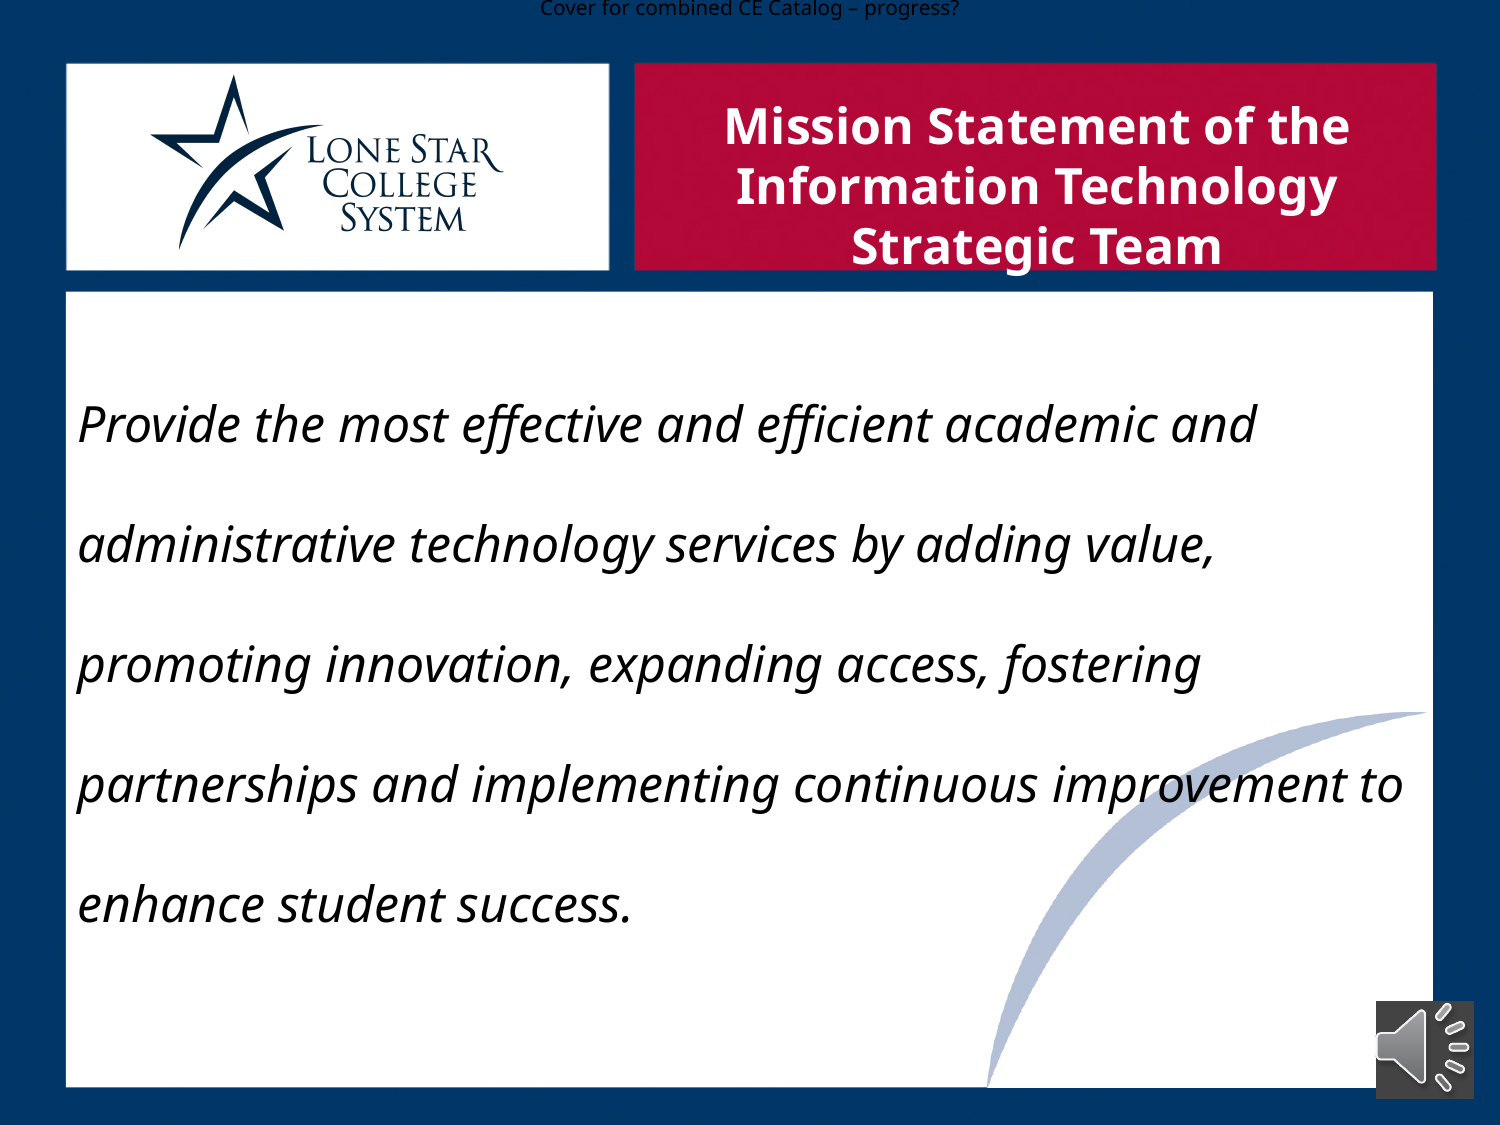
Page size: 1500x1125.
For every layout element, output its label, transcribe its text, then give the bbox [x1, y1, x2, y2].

text_box Mission Statement of the Information Technology Strategic Team [637, 87, 1438, 283]
text_box Cover for combined CE Catalog – progress? [525, 0, 975, 88]
picture [0, 0, 1500, 1125]
text_box Provide the most effective and efficient academic and administrative technology services by adding value, promoting innovation, expanding access, fostering partnerships and implementing continuous improvement to enhance student success. [62, 324, 1438, 1000]
